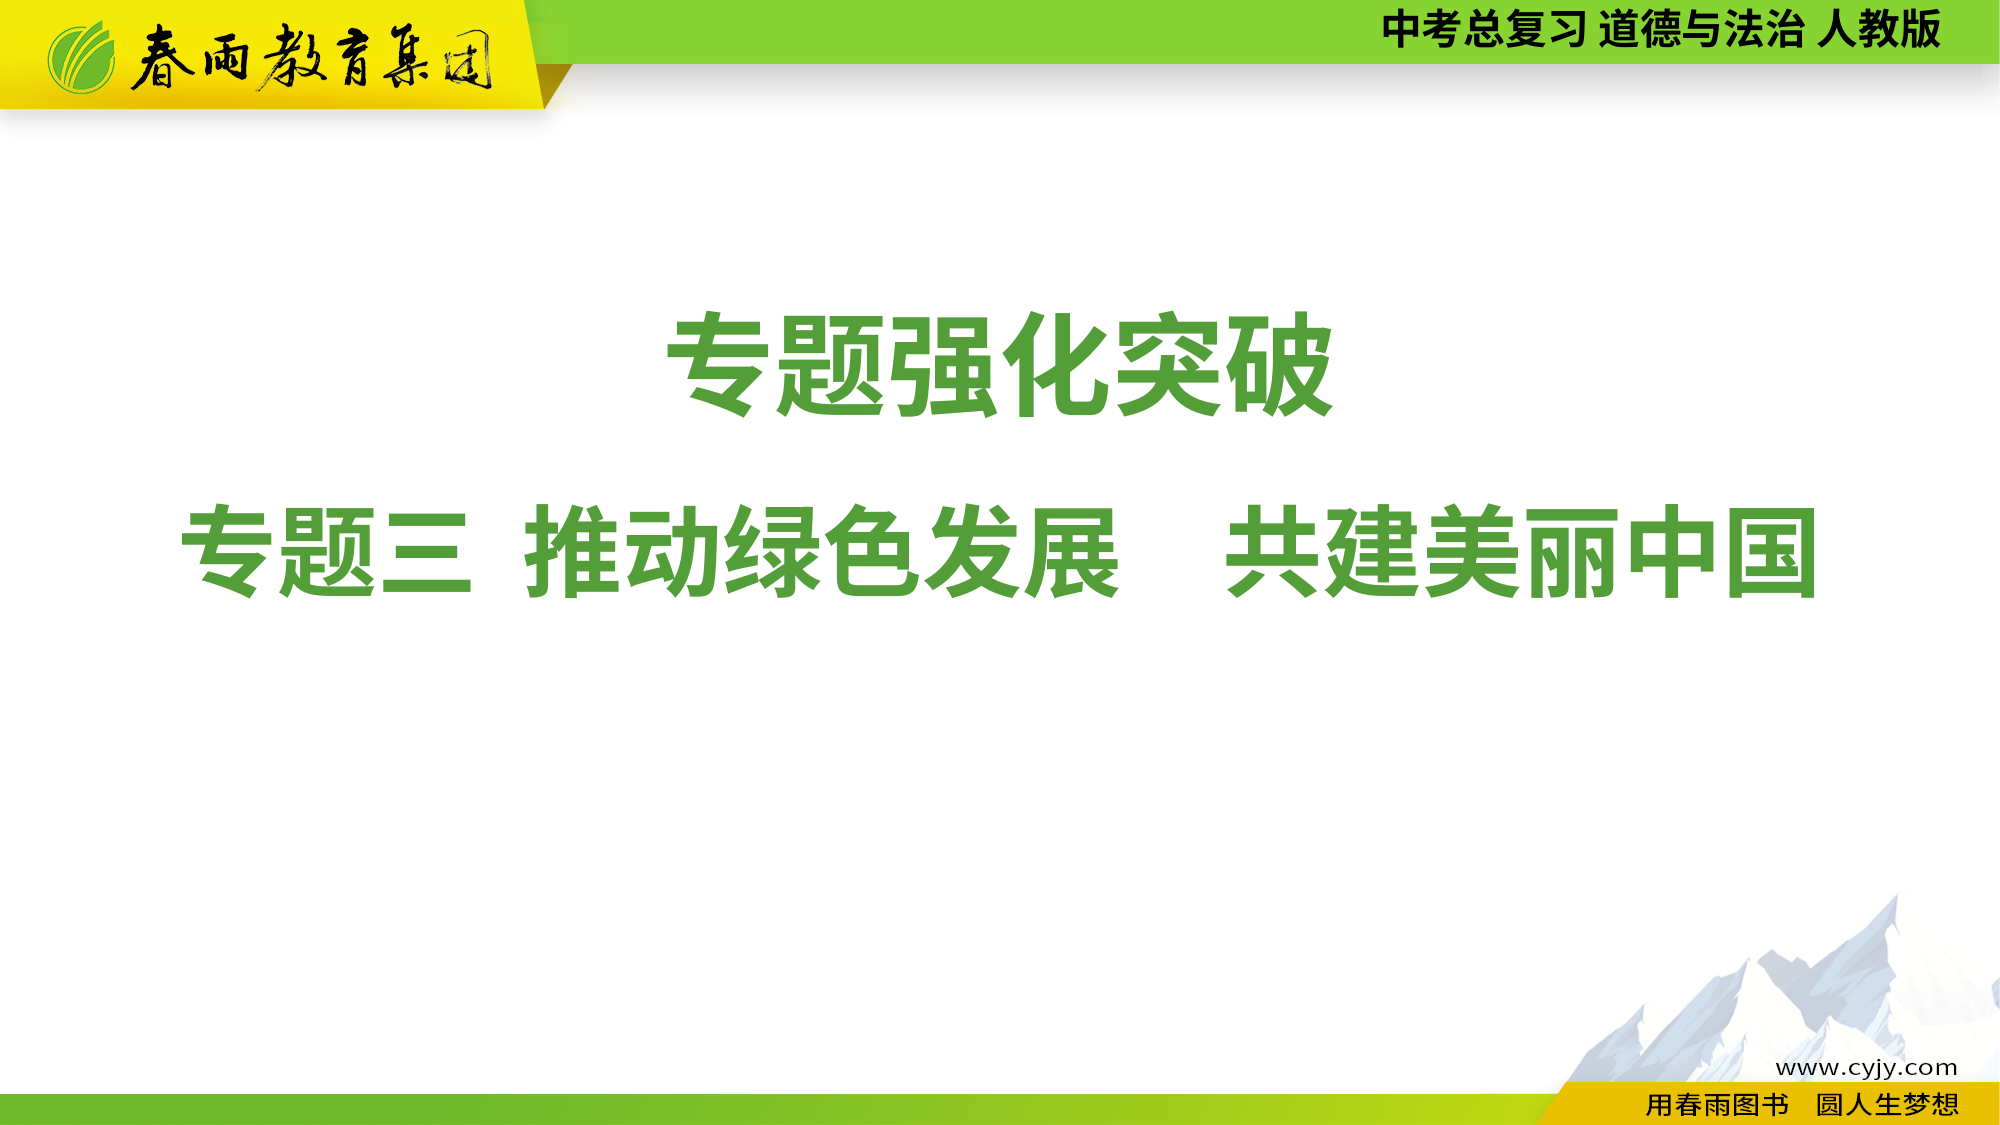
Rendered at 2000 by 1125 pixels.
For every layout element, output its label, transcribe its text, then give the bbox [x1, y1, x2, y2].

text_box 专题强化突破 专题三 推动绿色发展 共建美丽中国 [54, 219, 1946, 618]
picture [0, 0, 2000, 1125]
